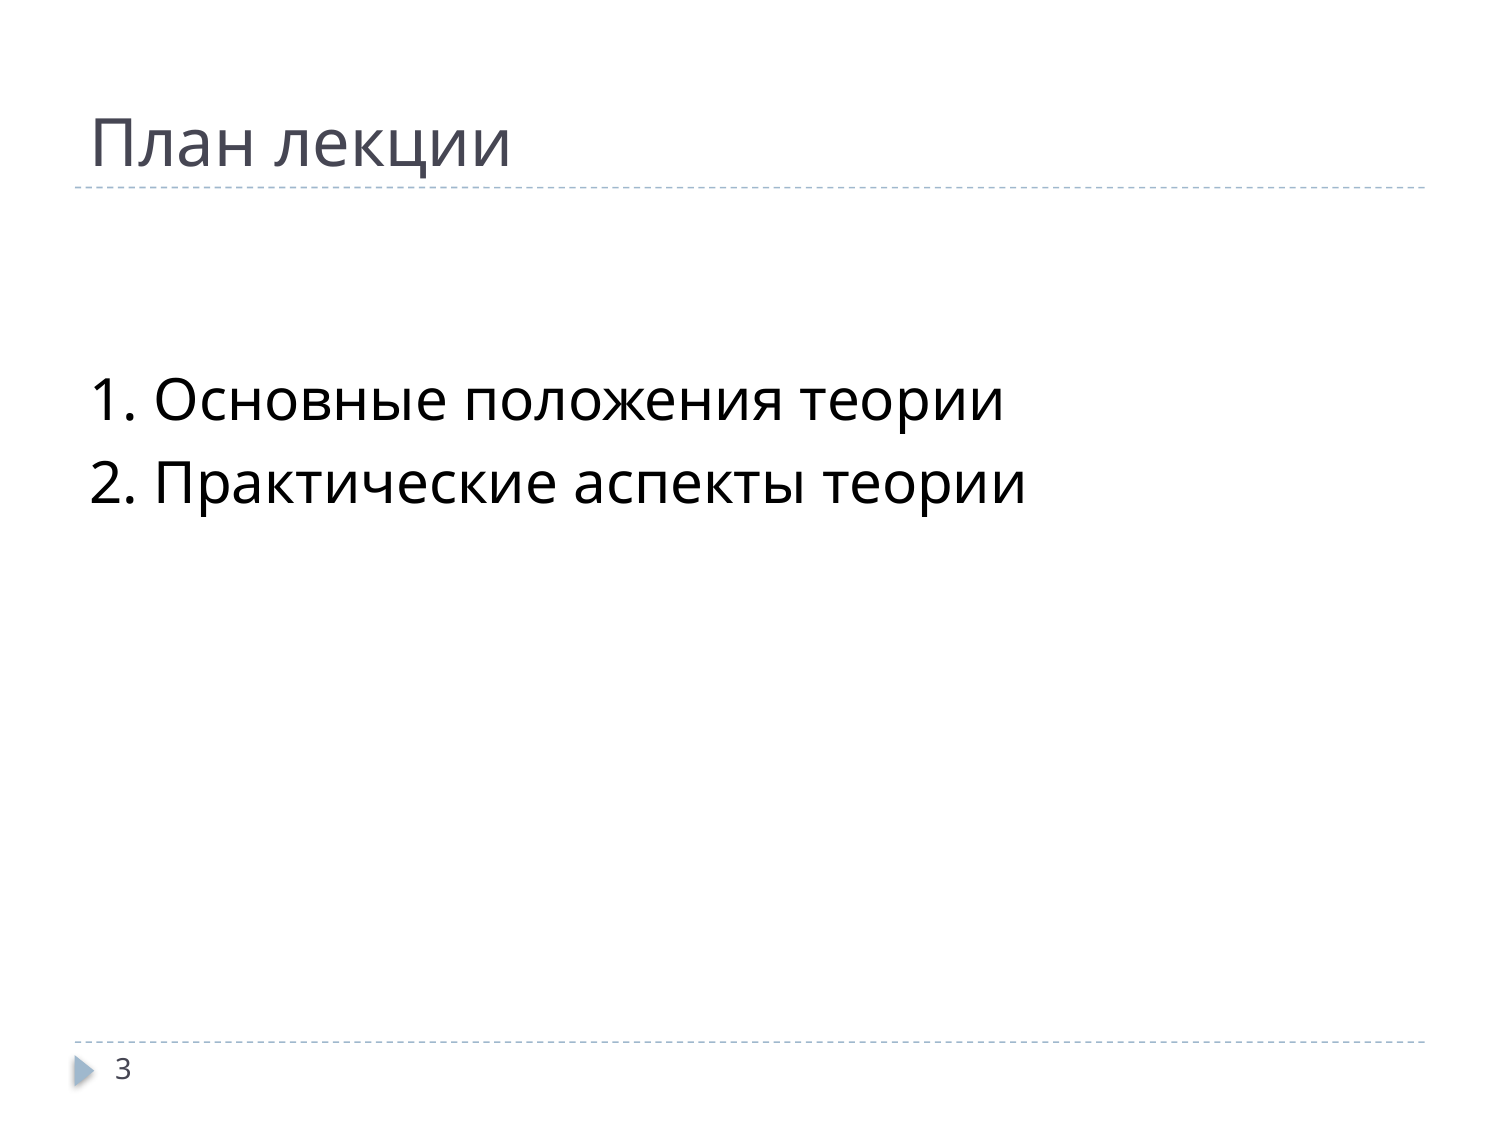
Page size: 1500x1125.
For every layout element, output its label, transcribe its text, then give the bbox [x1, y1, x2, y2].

slide_number 3 [100, 1042, 426, 1103]
title План лекции [75, 24, 1425, 188]
list 1. Основные положения теории 2. Практические аспекты теории [75, 200, 1425, 1010]
